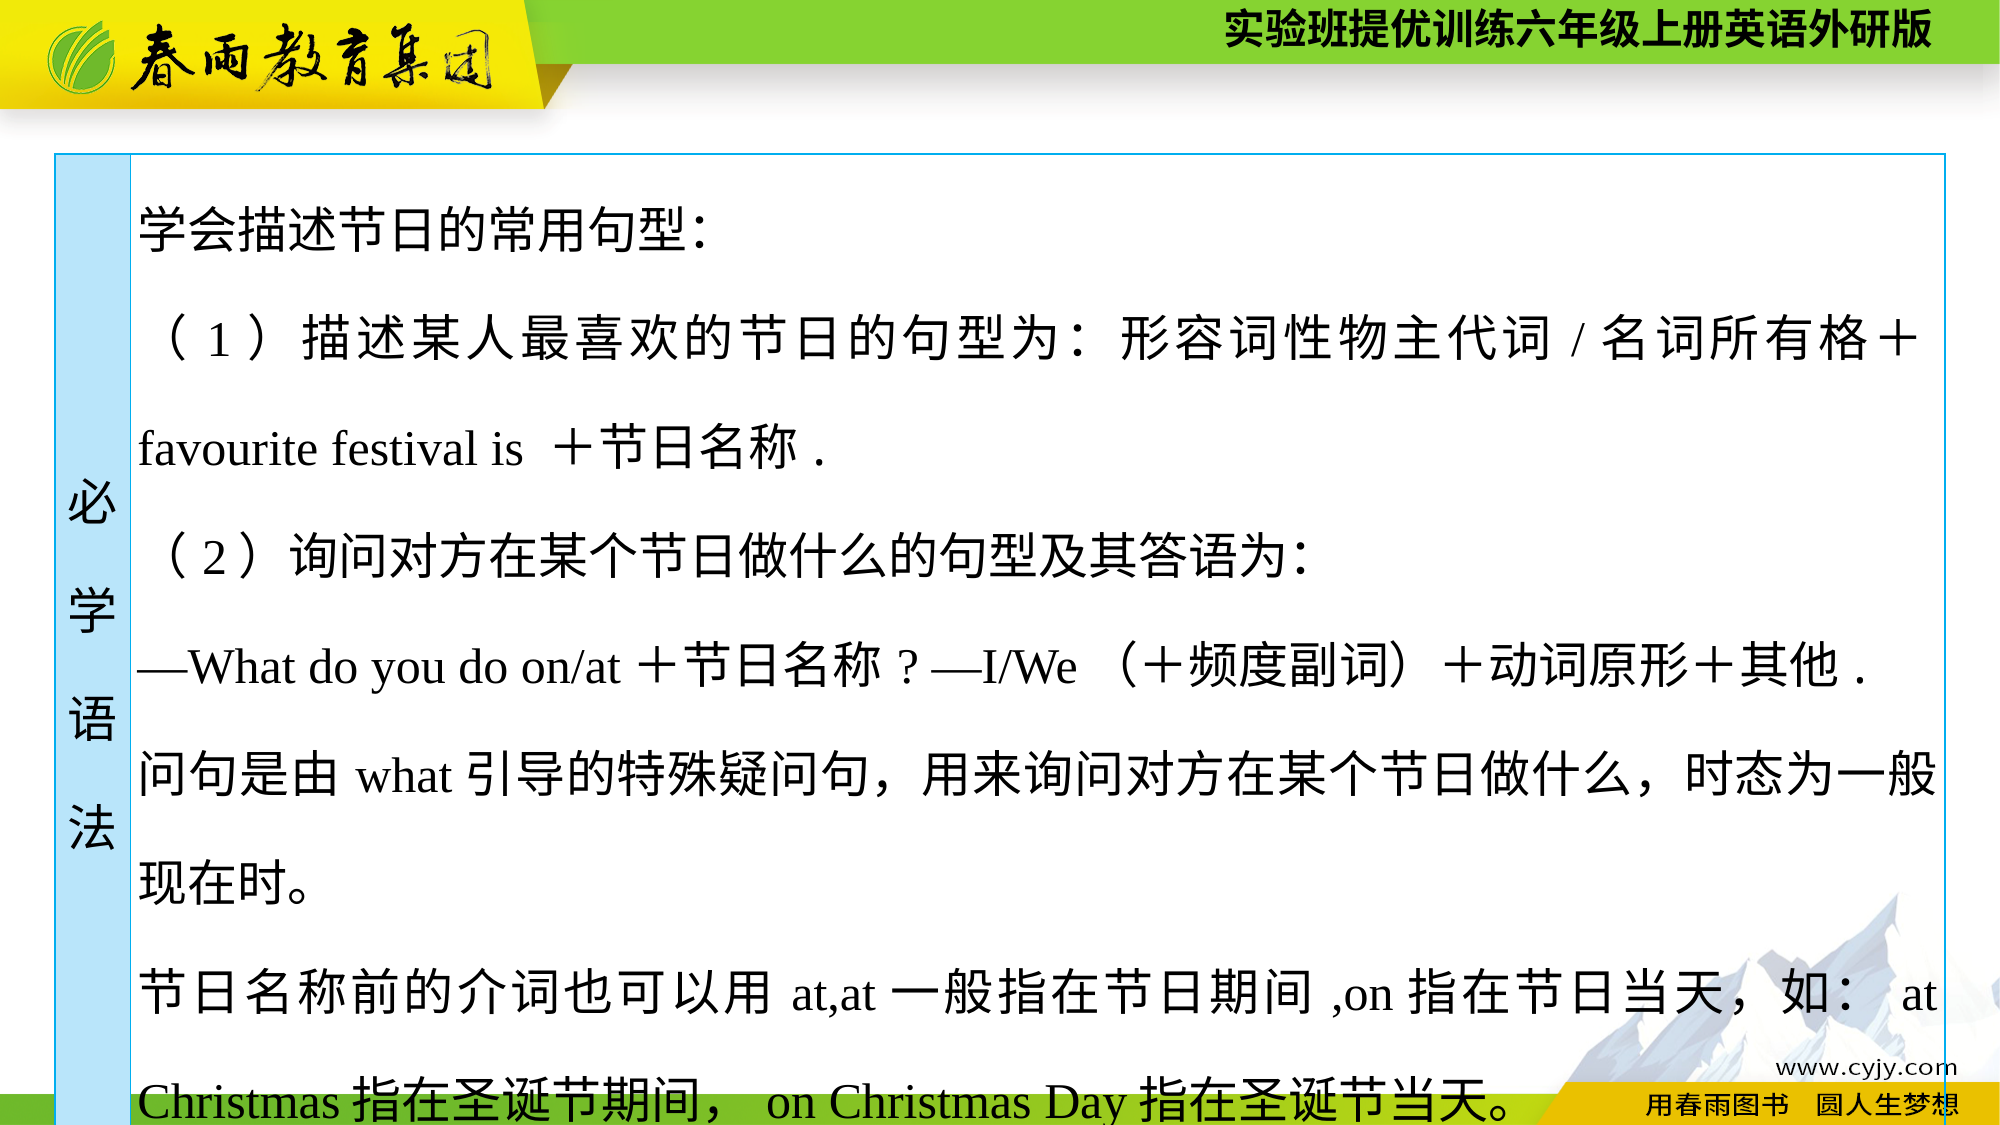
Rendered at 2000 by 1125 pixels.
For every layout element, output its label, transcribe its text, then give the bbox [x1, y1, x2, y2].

picture [0, 0, 2000, 1125]
table_header 学会描述节日的常用句型： （1）描述某人最喜欢的节日的句型为：形容词性物主代词/名词所有格＋favourite festival is ＋节日名称. （2）询问对方在某个节日做什么的句型及其答语为： —What do you do on/at＋节日名称? —I/We（＋频度副词）＋动词原形＋其他. 问句是由what引导的特殊疑问句，用来询问对方在某个节日做什么，时态为一般现在时。 节日名称前的介词也可以用at,at一般指在节日期间,on指在节日当天，如：at Christmas指在圣诞节期间，on Christmas Day指在圣诞节当天。 [131, 155, 1944, 1125]
table_header 必 学 语 法 [56, 155, 130, 1125]
